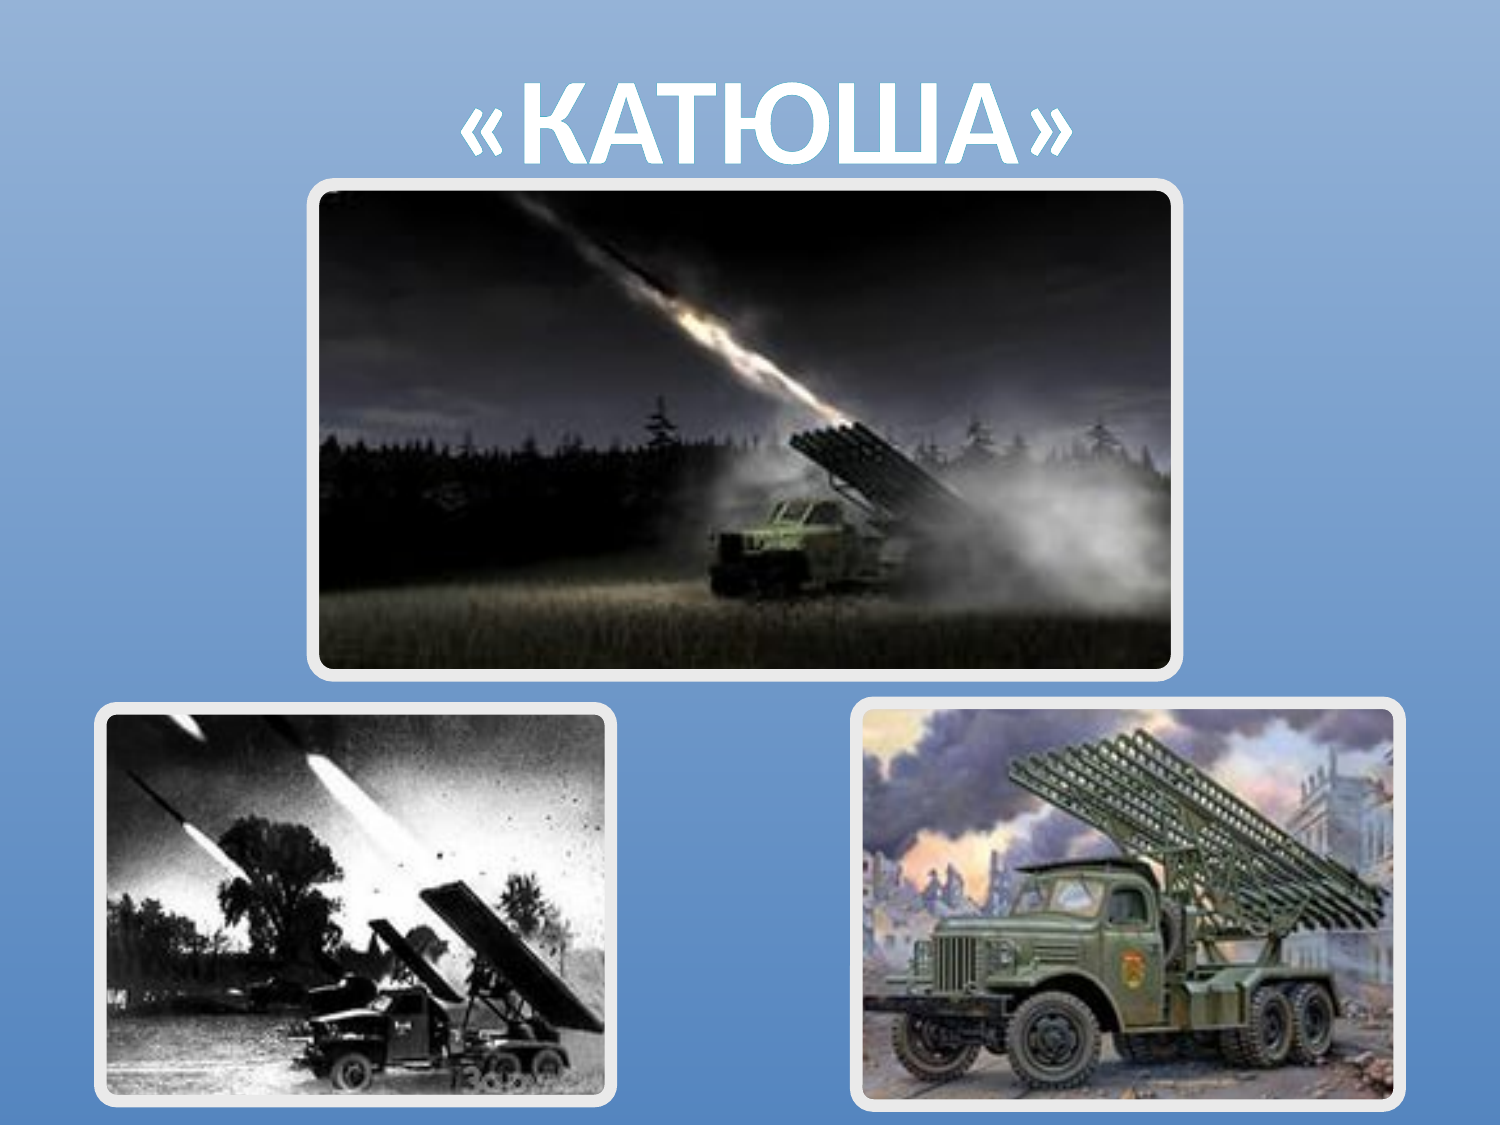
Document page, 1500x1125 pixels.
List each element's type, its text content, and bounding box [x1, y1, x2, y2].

text_box «КАТЮША» [210, 31, 1102, 197]
picture [856, 702, 1400, 1106]
picture [100, 708, 612, 1102]
picture [312, 184, 1178, 676]
